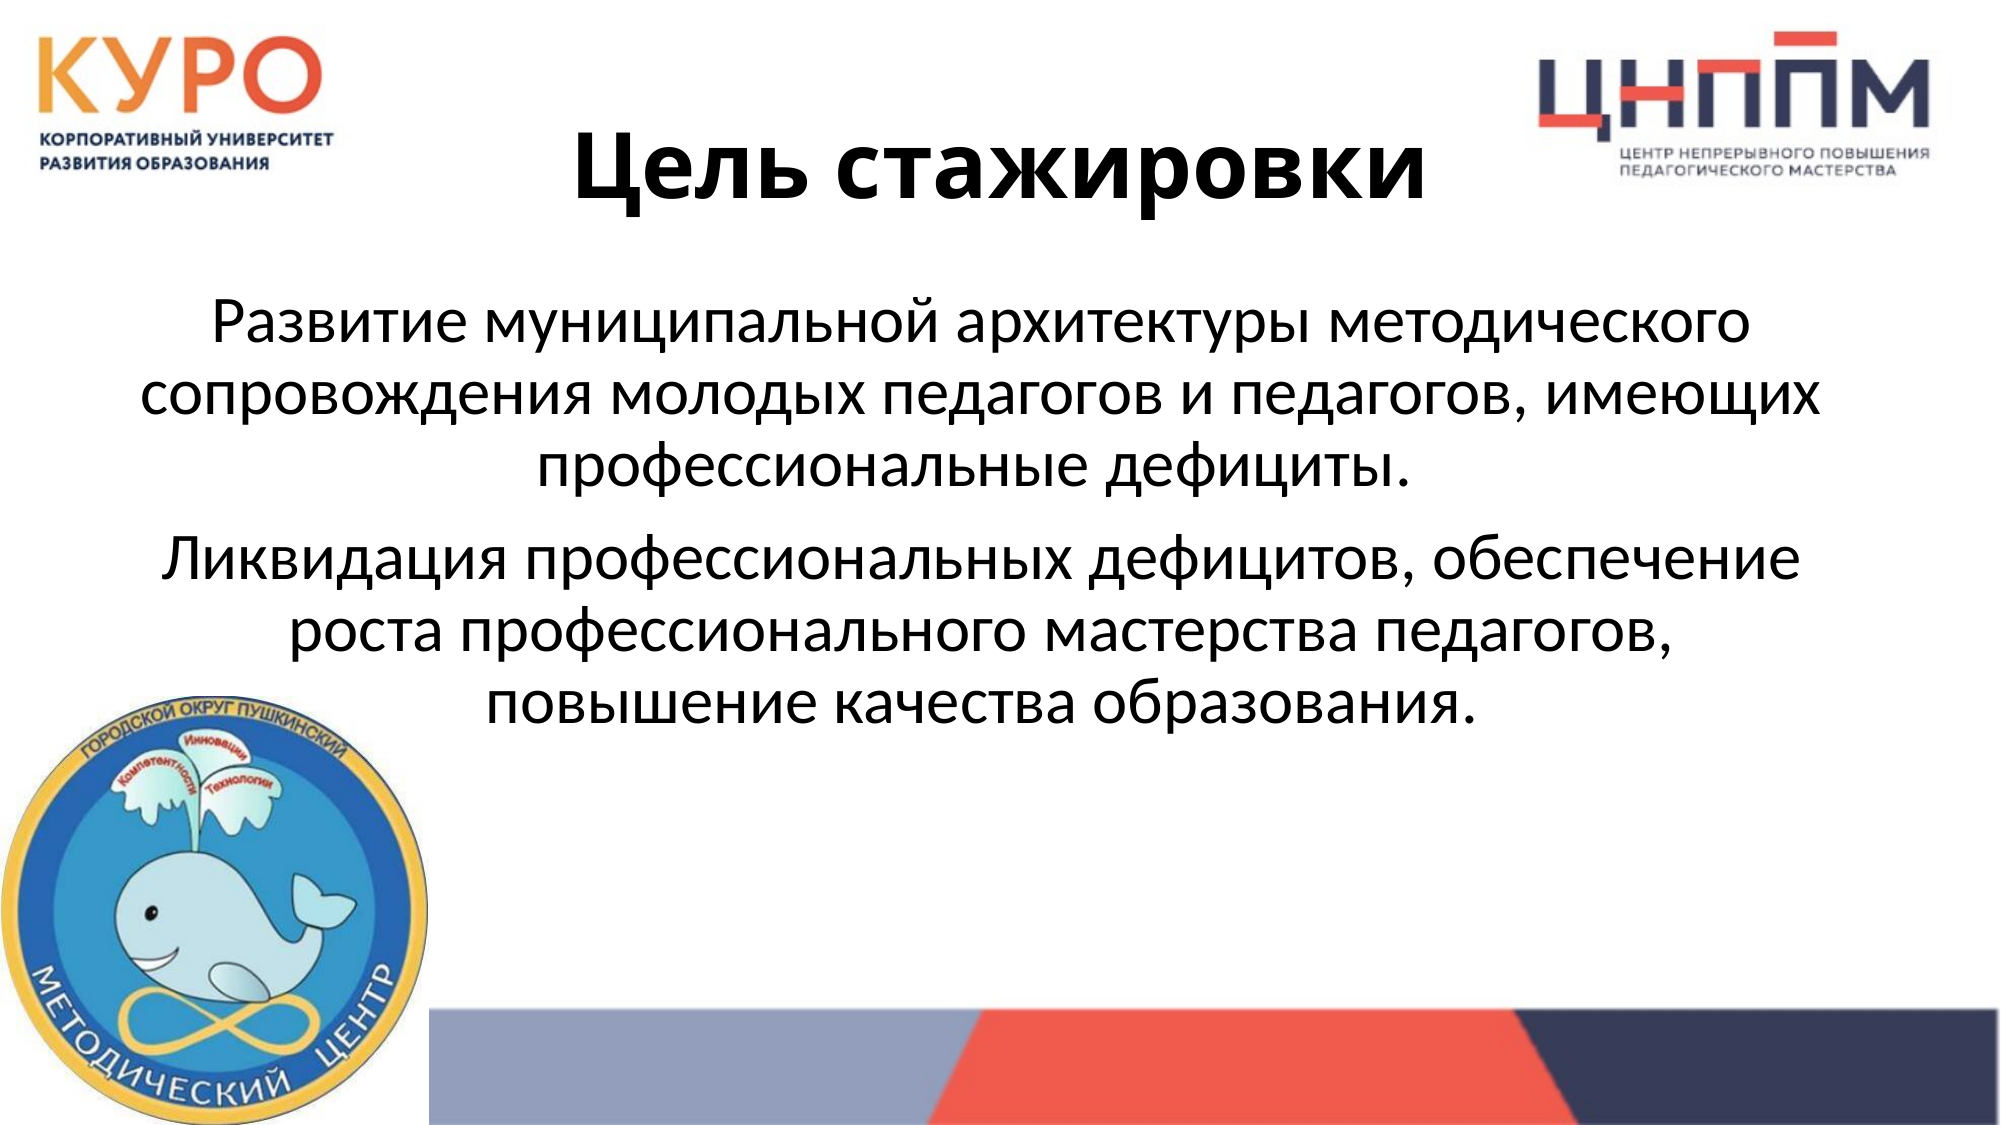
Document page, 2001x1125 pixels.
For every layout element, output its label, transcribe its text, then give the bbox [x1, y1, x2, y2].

list Развитие муниципальной архитектуры методического сопровождения молодых педагогов и педагогов, имеющих профессиональные дефициты. Ликвидация профессиональных дефицитов, обеспечение роста профессионального мастерства педагогов, повышение качества образования. [119, 277, 1845, 992]
picture [0, 0, 2001, 1125]
title Цель стажировки [137, 59, 1863, 278]
